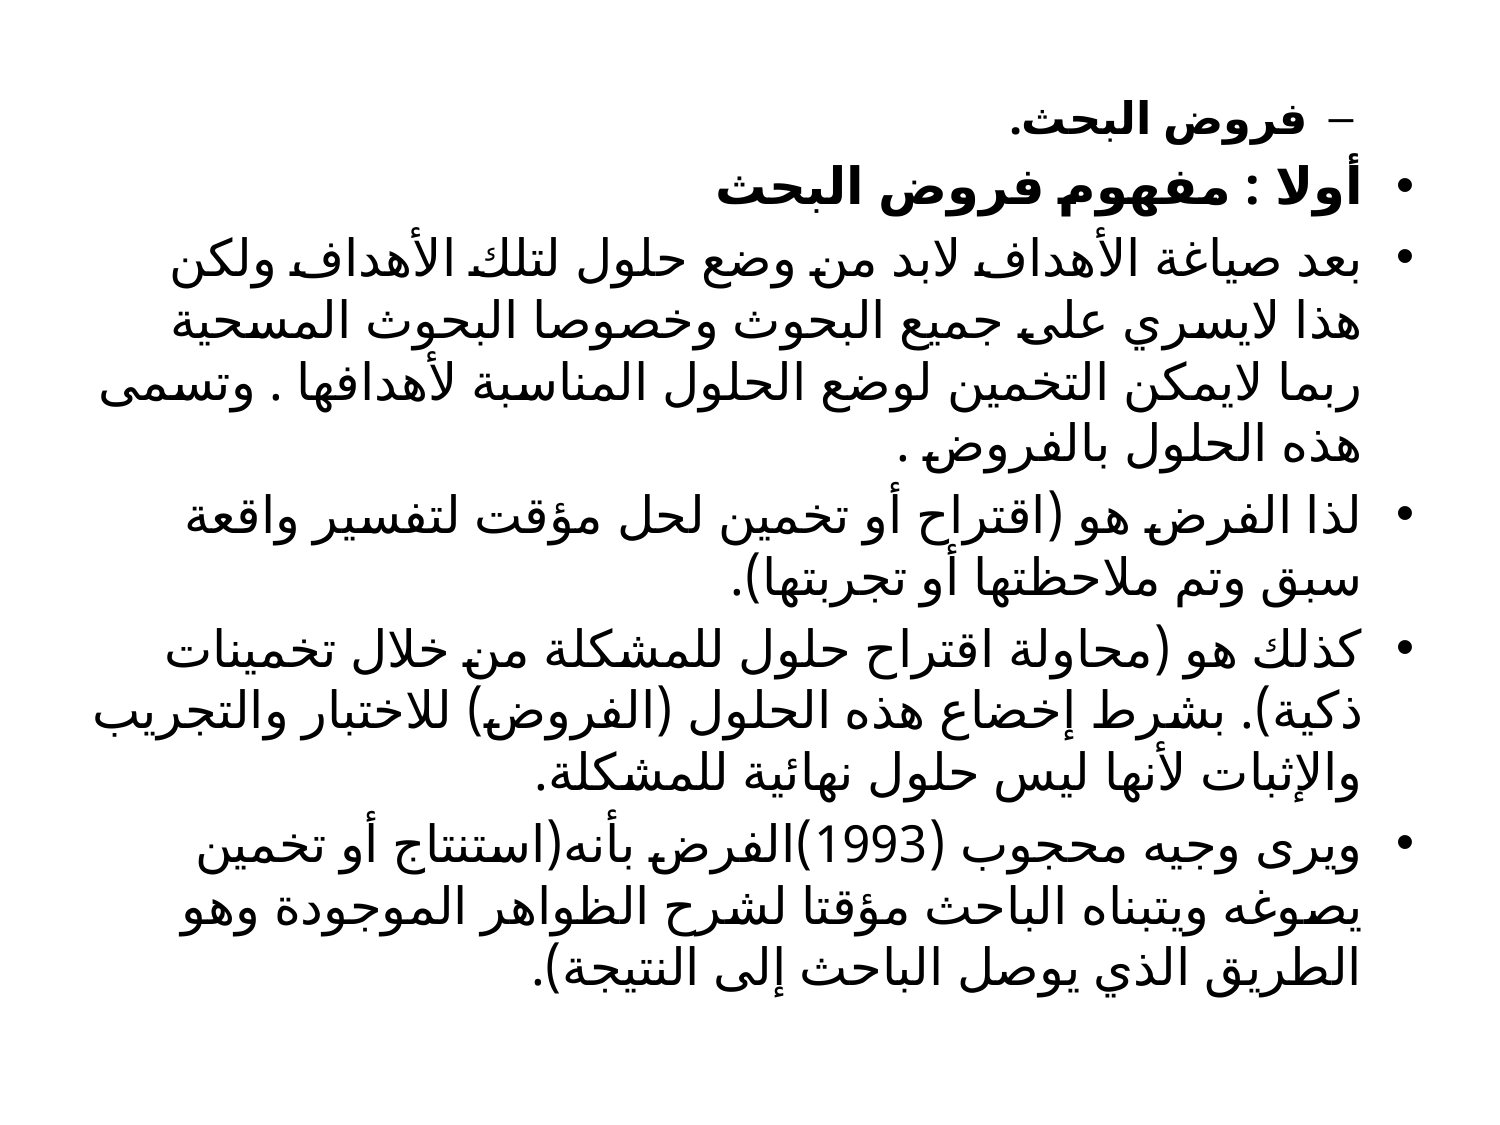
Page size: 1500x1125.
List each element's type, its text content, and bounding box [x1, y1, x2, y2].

list فروض البحث. أولا : مفهوم فروض البحث بعد صياغة الأهداف لابد من وضع حلول لتلك الأهداف ولكن هذا لايسري على جميع البحوث وخصوصا البحوث المسحية ربما لايمكن التخمين لوضع الحلول المناسبة لأهدافها . وتسمى هذه الحلول بالفروض . لذا الفرض هو (اقتراح أو تخمين لحل مؤقت لتفسير واقعة سبق وتم ملاحظتها أو تجربتها). كذلك هو (محاولة اقتراح حلول للمشكلة من خلال تخمينات ذكية). بشرط إخضاع هذه الحلول (الفروض) للاختبار والتجريب والإثبات لأنها ليس حلول نهائية للمشكلة. ويرى وجيه محجوب (1993)الفرض بأنه(استنتاج أو تخمين يصوغه ويتبناه الباحث مؤقتا لشرح الظواهر الموجودة وهو الطريق الذي يوصل الباحث إلى النتيجة). [75, 82, 1425, 1005]
